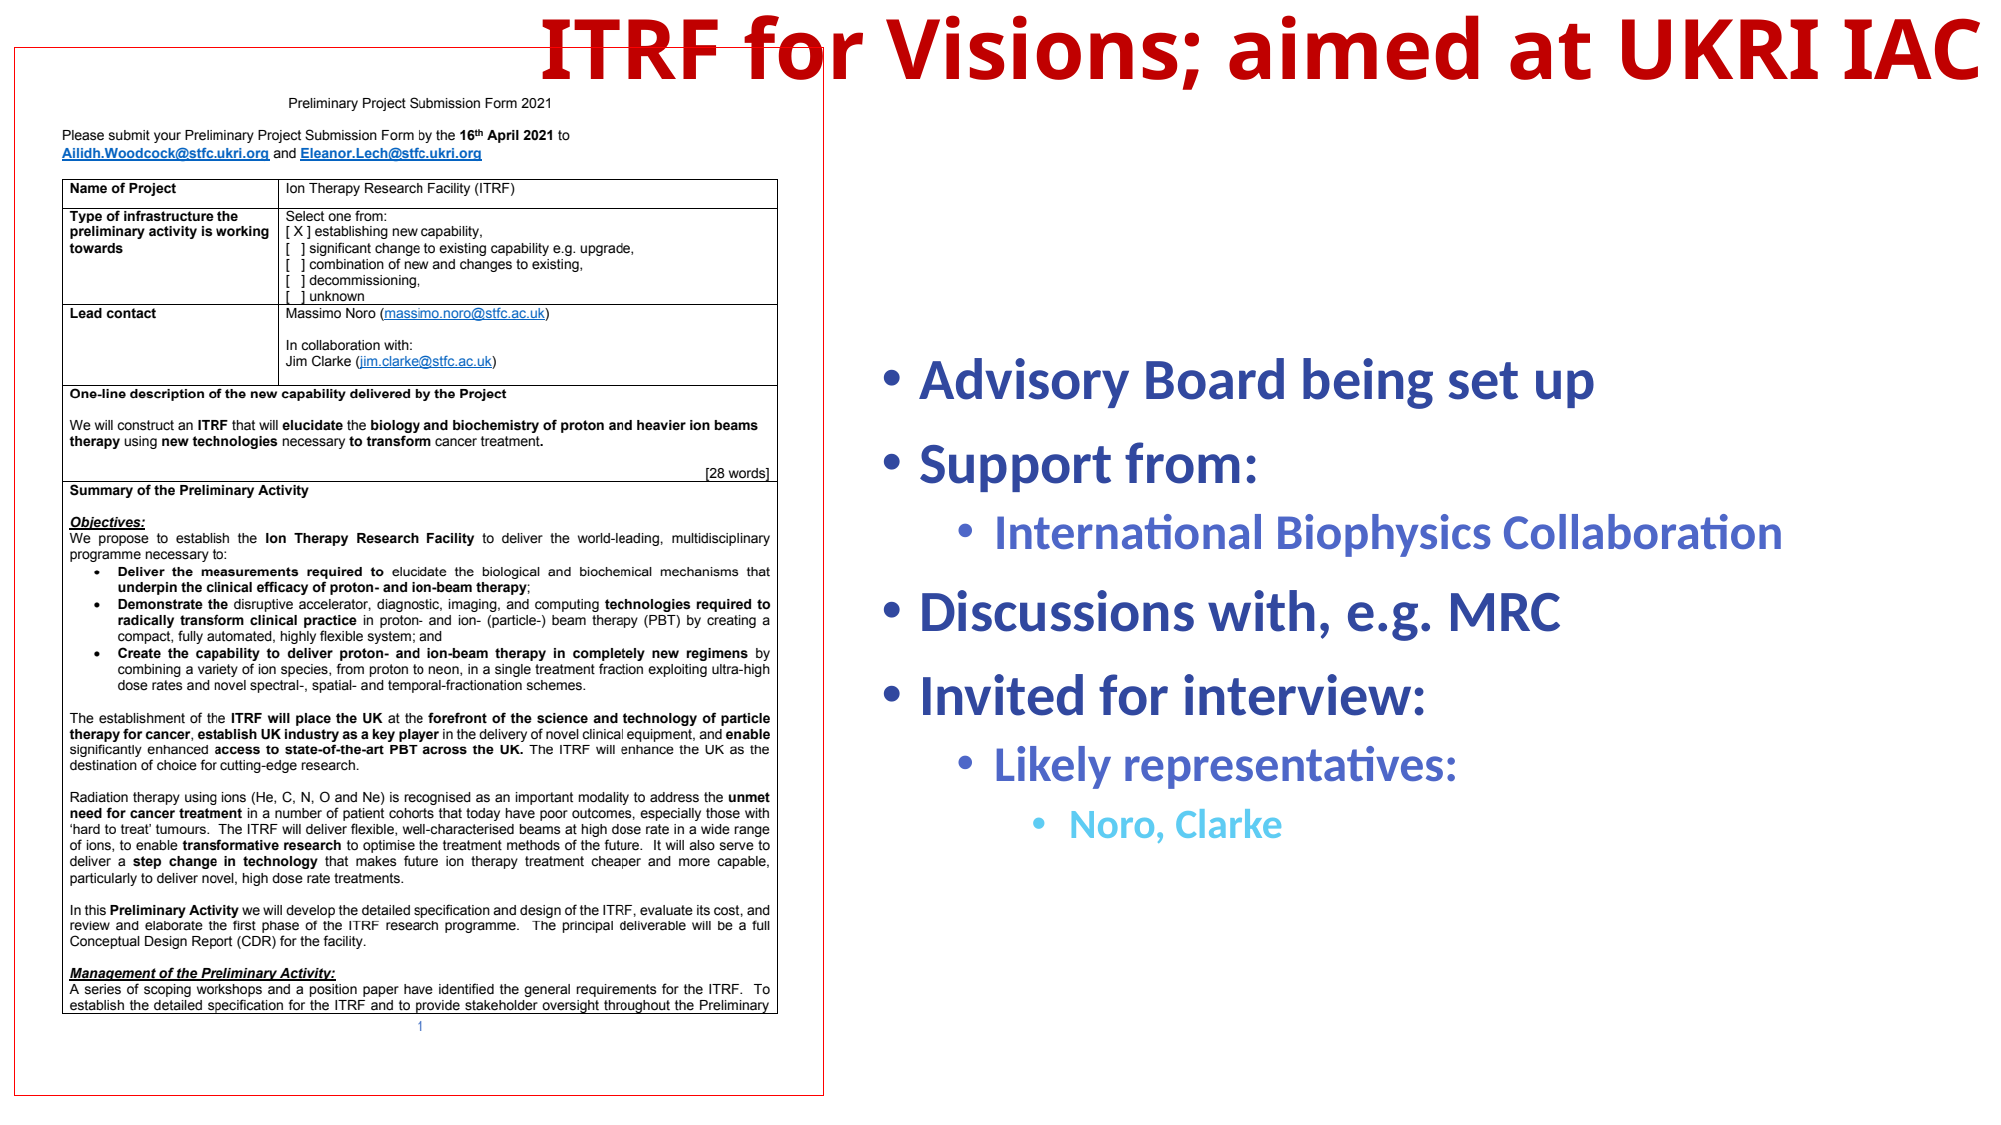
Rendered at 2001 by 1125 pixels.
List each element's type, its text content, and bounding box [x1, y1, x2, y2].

picture [14, 47, 824, 1096]
title ITRF for Visions; aimed at UKRI IAC [0, 0, 2000, 105]
list Advisory Board being set up Support from: International Biophysics Collaboration Discussions with, e.g. MRC Invited for interview: Likely representatives: Noro, Clarke [866, 342, 1957, 858]
